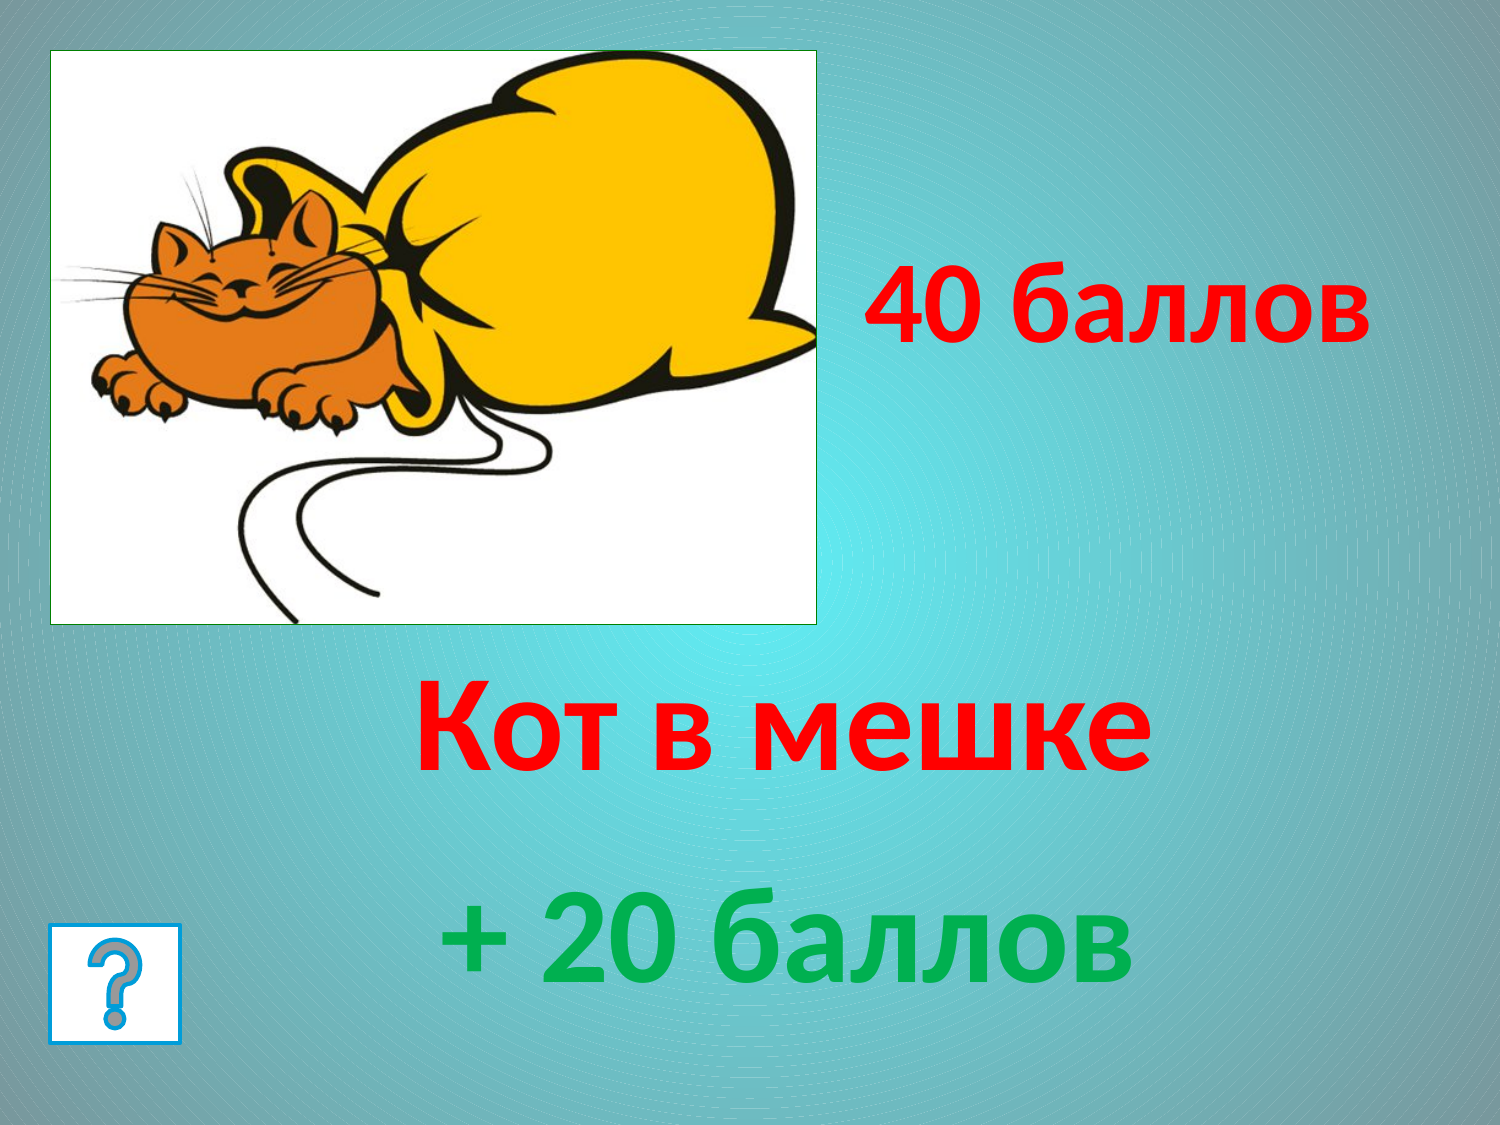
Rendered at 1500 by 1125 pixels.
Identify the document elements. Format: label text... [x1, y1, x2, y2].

picture [49, 49, 817, 626]
title Кот в мешке [399, 712, 1300, 806]
list + 20 баллов [425, 837, 1313, 970]
text_box [48, 923, 182, 1045]
text_box 40 баллов [821, 212, 1463, 450]
